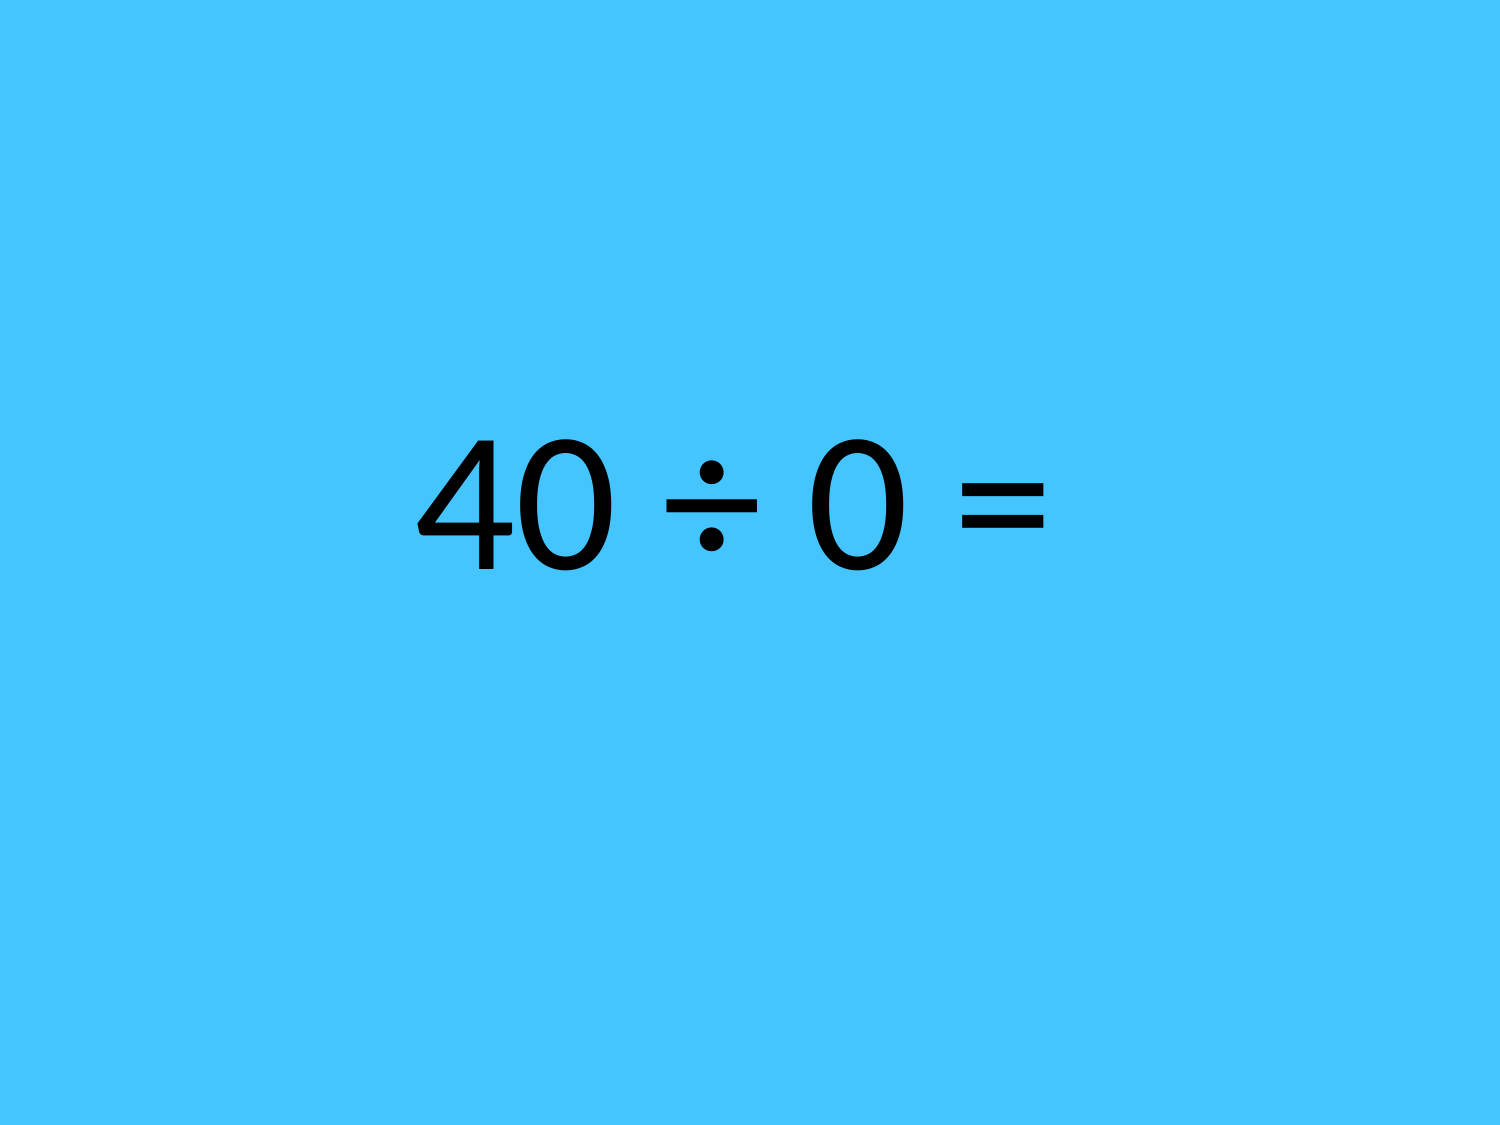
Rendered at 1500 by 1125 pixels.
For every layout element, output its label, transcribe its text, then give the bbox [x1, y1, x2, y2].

text_box 40 ÷ 0 = [399, 362, 1138, 618]
